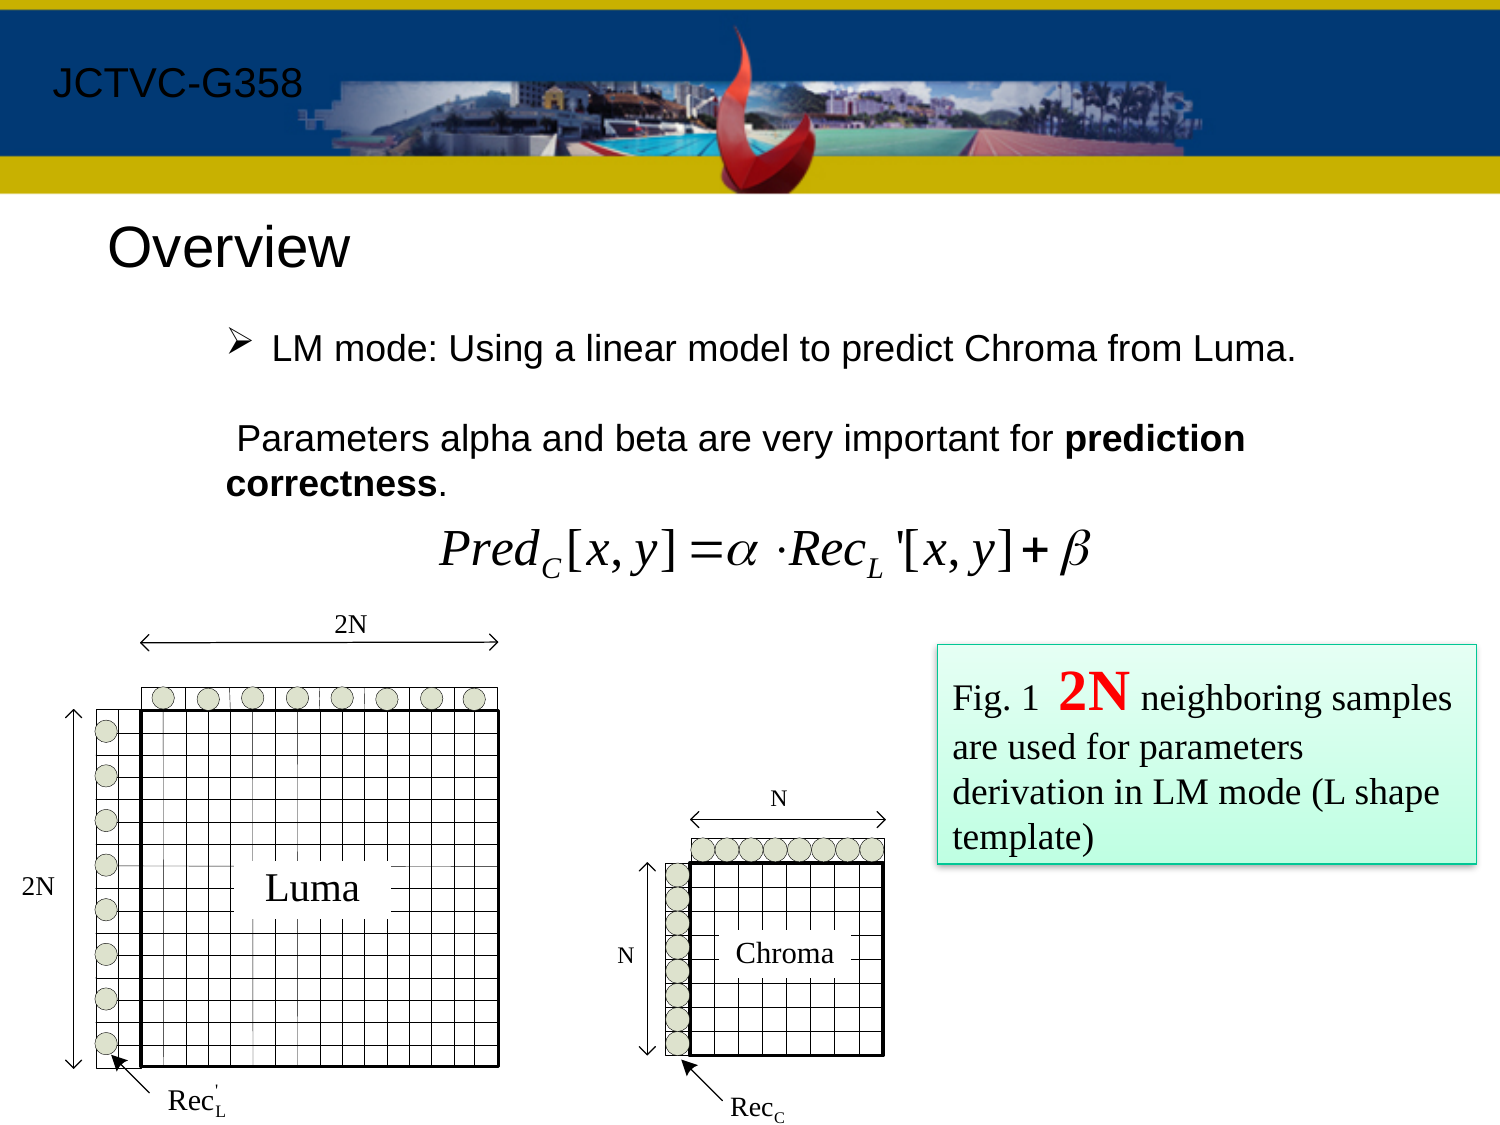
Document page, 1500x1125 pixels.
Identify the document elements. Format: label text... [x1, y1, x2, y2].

picture [0, 0, 1500, 1125]
text_box LM mode: Using a linear model to predict Chroma from Luma. Parameters alpha and beta are very important for prediction correctness. [210, 316, 1325, 512]
title JCTVC-G358 [37, 0, 1476, 163]
text_box Overview [0, 202, 459, 287]
text_box Fig. 1 2N neighboring samples are used for parameters derivation in LM mode (L shape template) [1004, 644, 1477, 865]
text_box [429, 513, 1106, 592]
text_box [0, 596, 1001, 1125]
